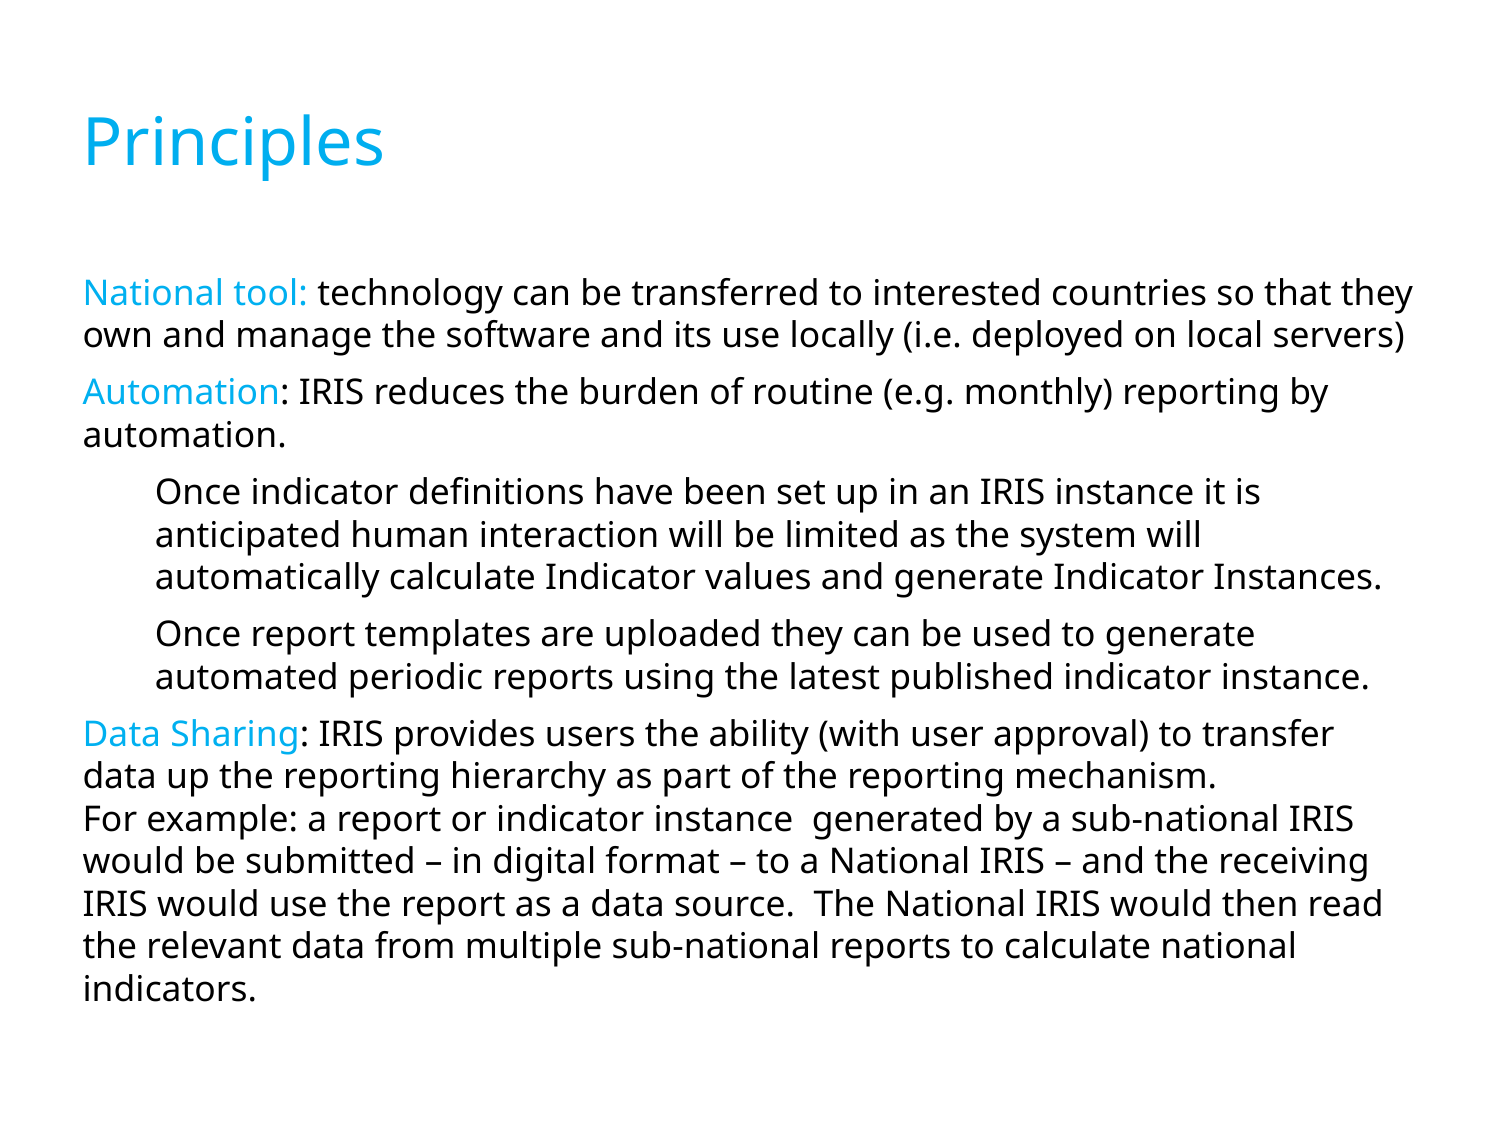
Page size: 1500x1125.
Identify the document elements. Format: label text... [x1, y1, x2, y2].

list National tool: technology can be transferred to interested countries so that they own and manage the software and its use locally (i.e. deployed on local servers) Automation: IRIS reduces the burden of routine (e.g. monthly) reporting by automation. Once indicator definitions have been set up in an IRIS instance it is anticipated human interaction will be limited as the system will automatically calculate Indicator values and generate Indicator Instances. Once report templates are uploaded they can be used to generate automated periodic reports using the latest published indicator instance. Data Sharing: IRIS provides users the ability (with user approval) to transfer data up the reporting hierarchy as part of the reporting mechanism. For example: a report or indicator instance generated by a sub-national IRIS would be submitted – in digital format – to a National IRIS – and the receiving IRIS would use the report as a data source. The National IRIS would then read the relevant data from multiple sub-national reports to calculate national indicators. [74, 261, 1426, 1006]
title Principles [74, 44, 1426, 234]
